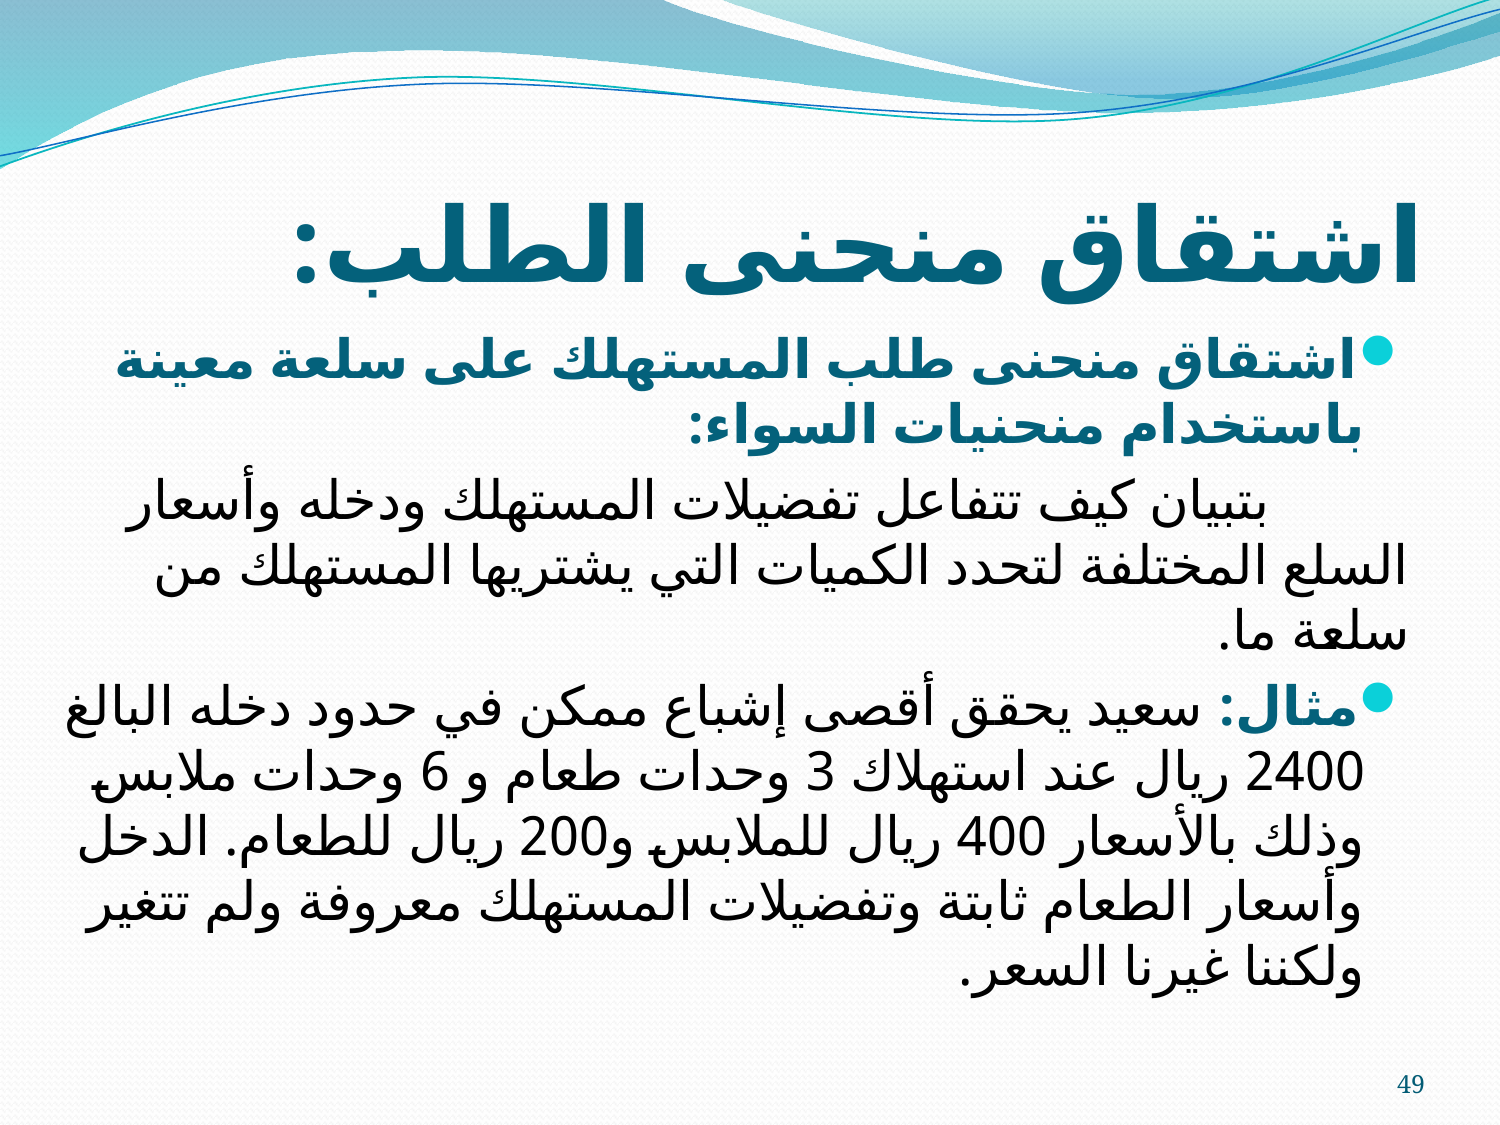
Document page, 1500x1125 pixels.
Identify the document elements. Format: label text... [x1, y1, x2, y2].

slide_number 49 [1299, 1042, 1425, 1103]
title اشتقاق منحنى الطلب: [75, 115, 1425, 303]
list اشتقاق منحنى طلب المستهلك على سلعة معينة باستخدام منحنيات السواء: بتبيان كيف تتفاعل تفضيلات المستهلك ودخله وأسعار السلع المختلفة لتحدد الكميات التي يشتريها المستهلك من سلعة ما. مثال: سعيد يحقق أقصى إشباع ممكن في حدود دخله البالغ 2400 ريال عند استهلاك 3 وحدات طعام و 6 وحدات ملابس وذلك بالأسعار 400 ريال للملابس و200 ريال للطعام. الدخل وأسعار الطعام ثابتة وتفضيلات المستهلك معروفة ولم تتغير ولكننا غيرنا السعر. [41, 317, 1425, 1038]
